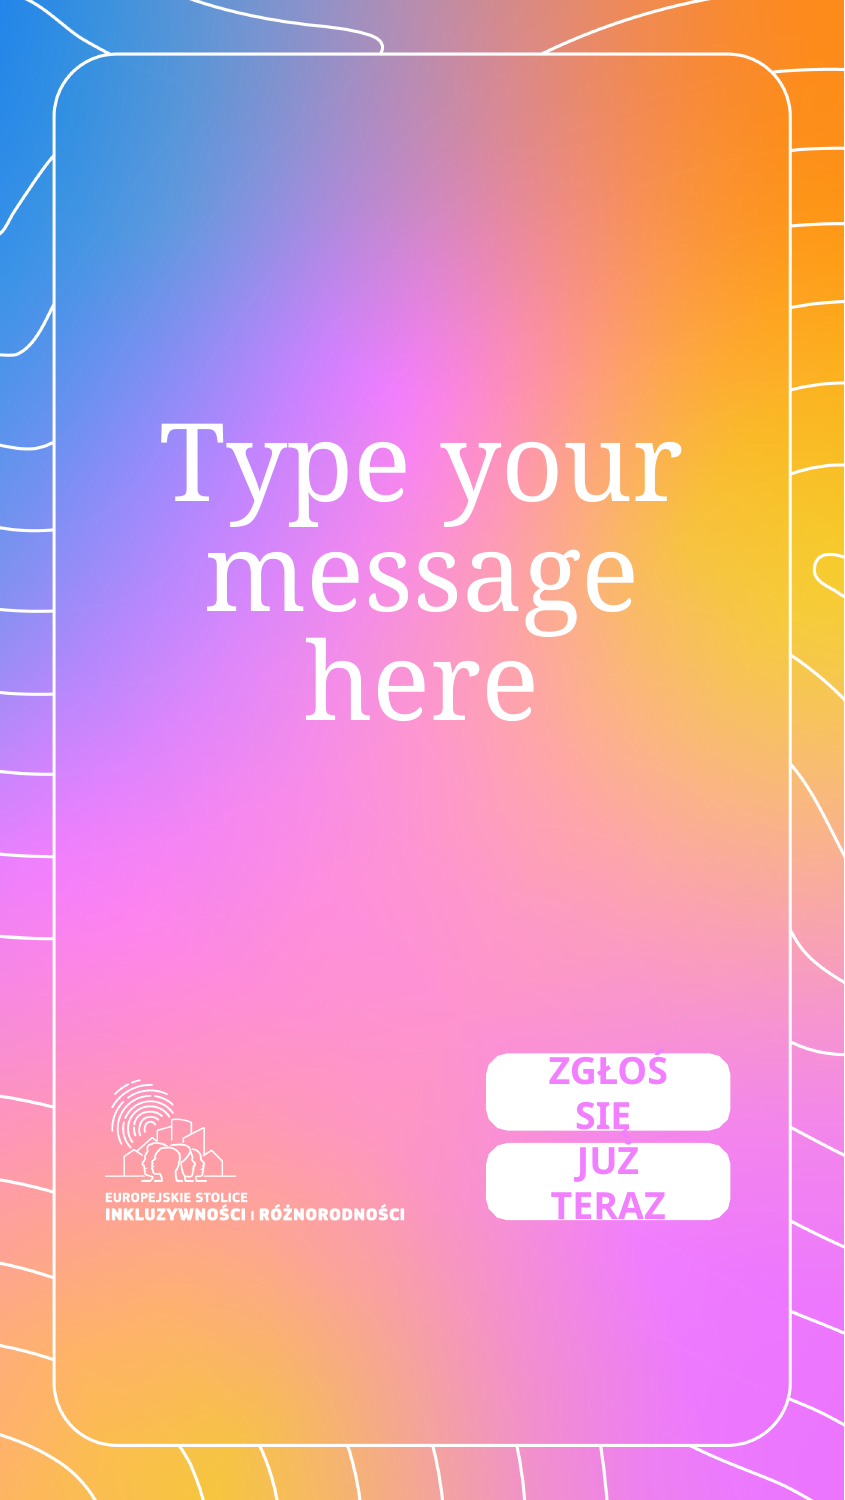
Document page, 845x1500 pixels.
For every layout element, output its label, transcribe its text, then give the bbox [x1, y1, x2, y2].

text_box JUŻ TERAZ [500, 1156, 717, 1207]
picture [0, 0, 844, 1500]
title Type your message here [63, 163, 781, 993]
text_box ZGŁOŚ SIĘ [500, 1067, 717, 1117]
